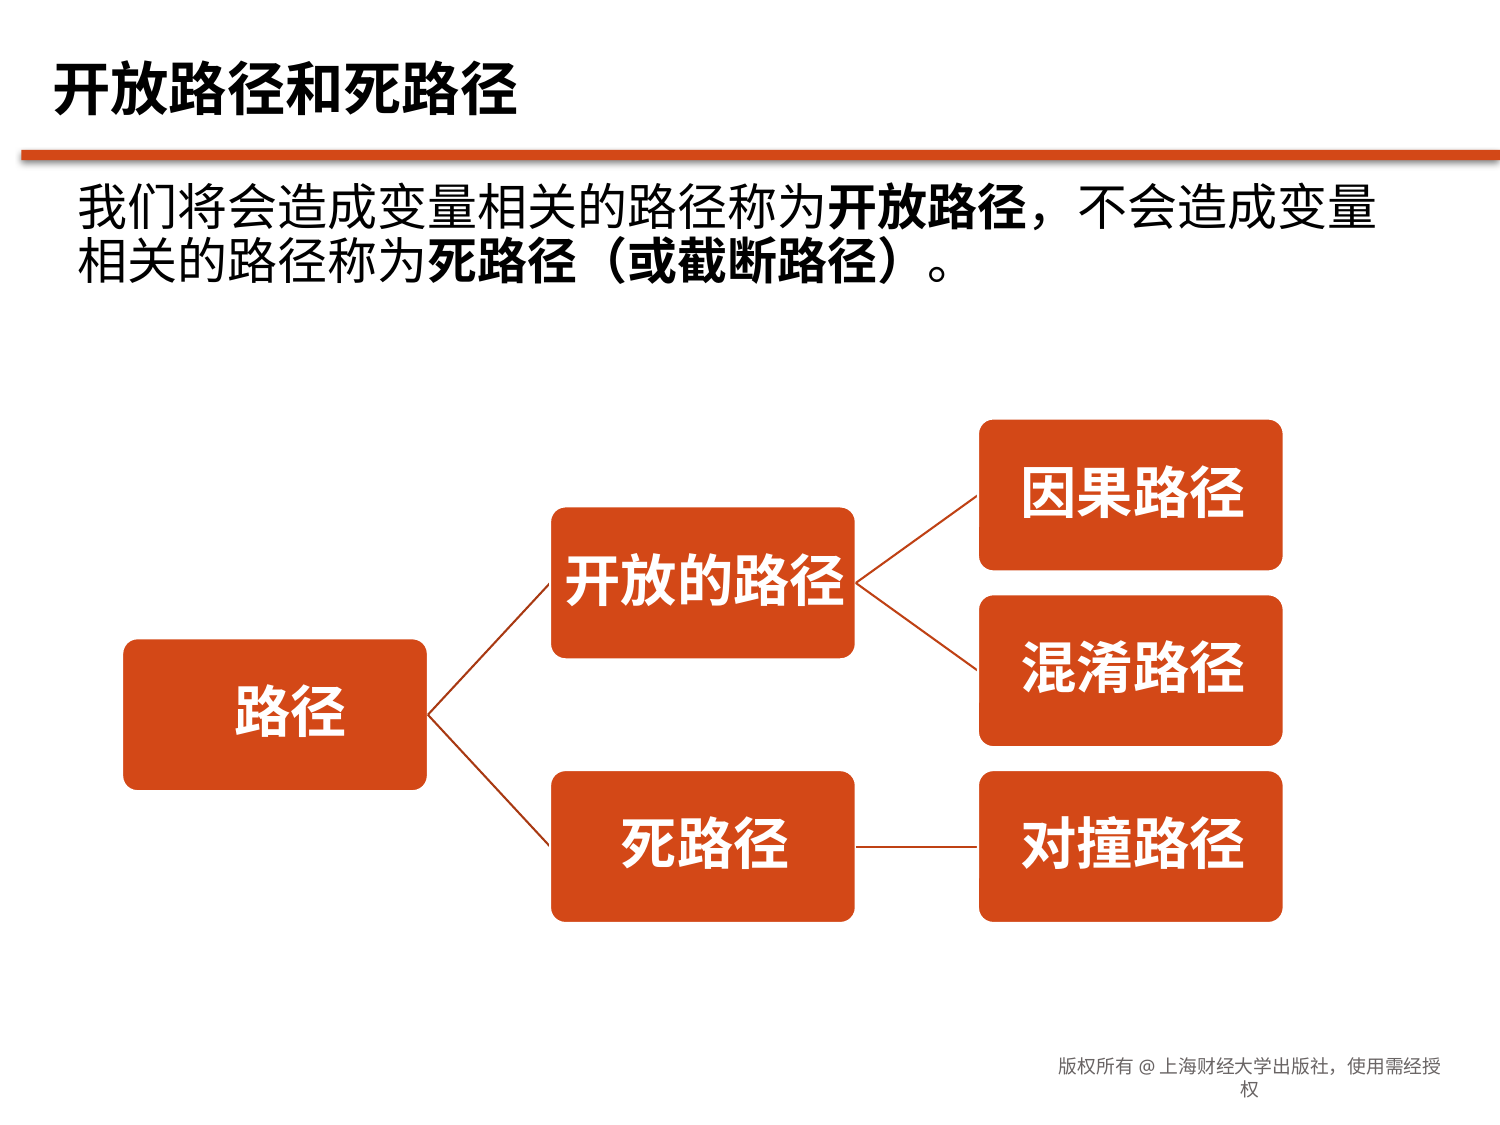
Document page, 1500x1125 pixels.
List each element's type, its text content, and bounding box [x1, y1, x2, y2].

title 开放路径和死路径 [37, 50, 1369, 138]
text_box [121, 337, 1285, 1005]
list 我们将会造成变量相关的路径称为开放路径，不会造成变量相关的路径称为死路径（或截断路径）。 [62, 174, 1400, 1032]
footer 版权所有@上海财经大学出版社，使用需经授权 [1037, 1046, 1463, 1109]
